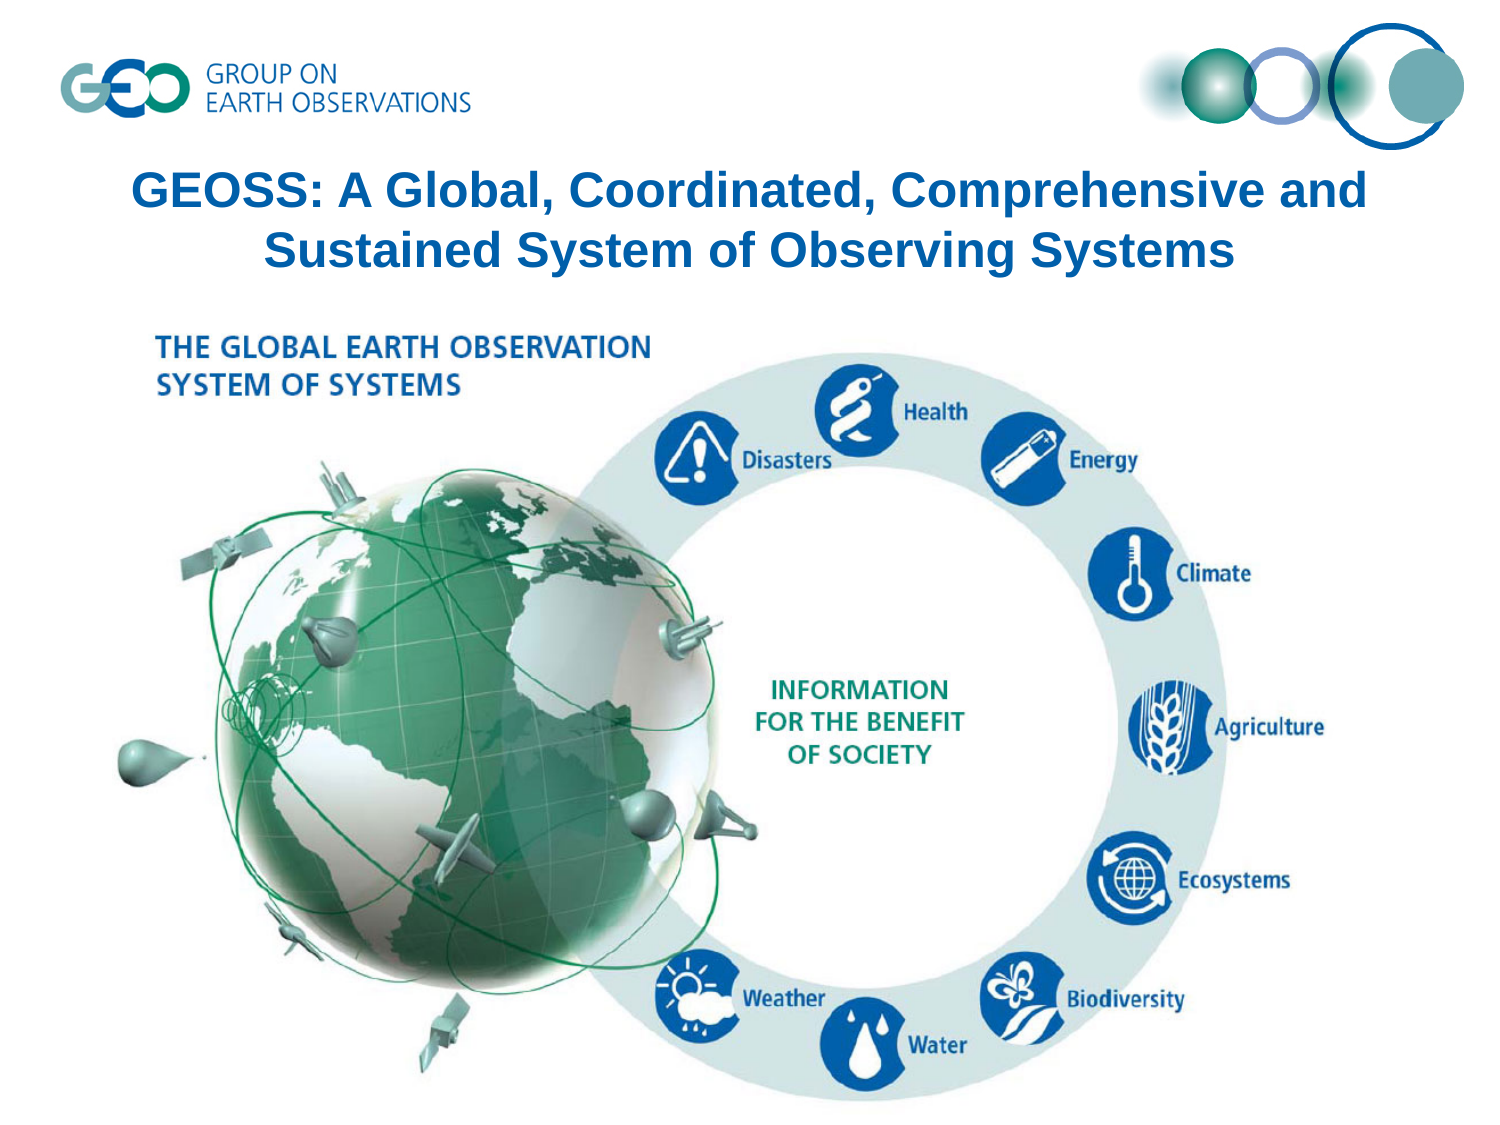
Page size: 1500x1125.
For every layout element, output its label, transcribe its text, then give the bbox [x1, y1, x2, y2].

picture [0, 0, 1500, 149]
picture [0, 286, 1500, 1125]
text_box GEOSS: A Global, Coordinated, Comprehensive and Sustained System of Observing Systems [0, 149, 1500, 286]
